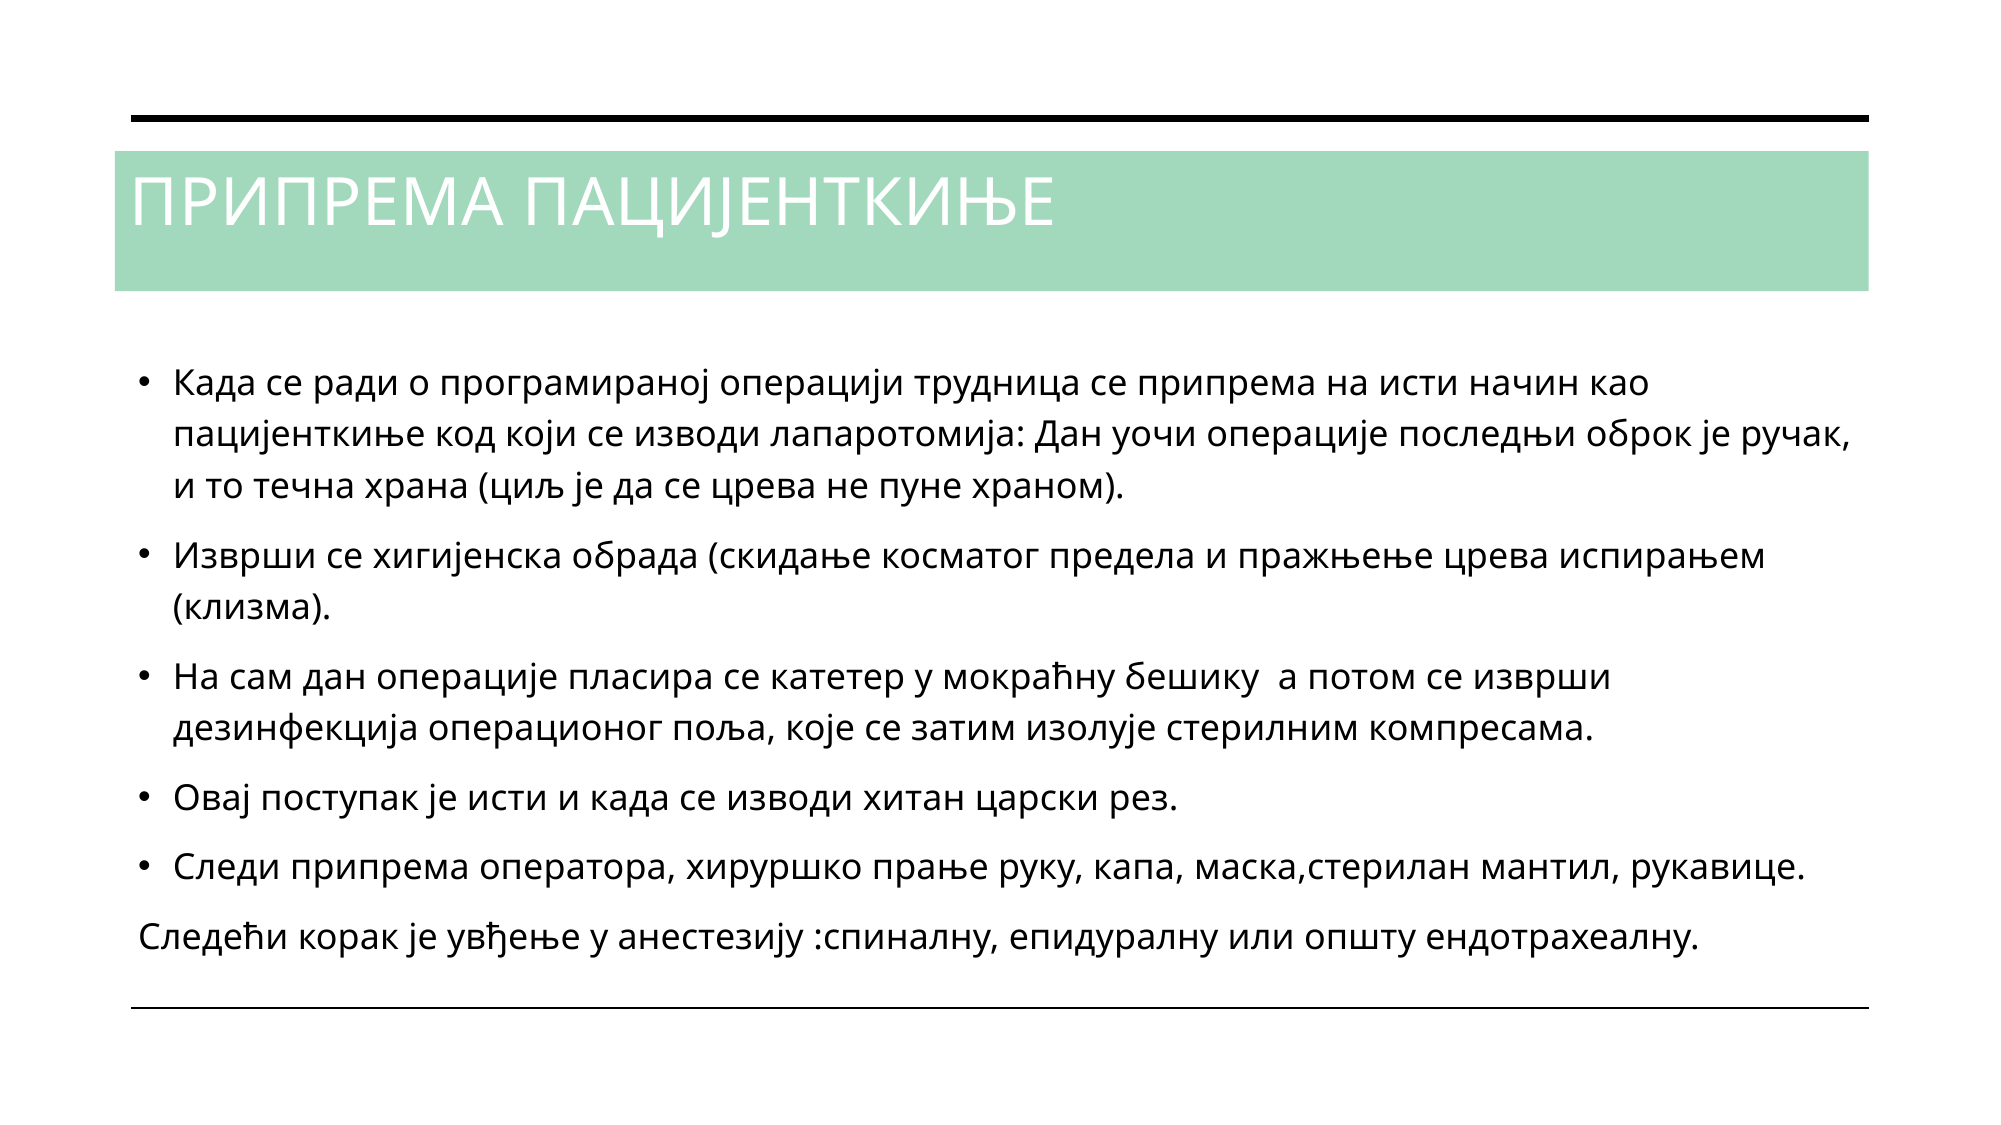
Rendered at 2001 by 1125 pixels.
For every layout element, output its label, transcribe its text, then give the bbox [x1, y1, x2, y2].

title Припрема пацијенткиње [114, 151, 1869, 292]
list Када се ради о програмираној операцији трудница се припрема на исти начин као пацијенткиње код који се изводи лапаротомија: Дан уочи операције последњи оброк је ручак, и то течна храна (циљ је да се црева не пуне храном). Изврши се хигијенска обрада (скидање косматог предела и пражњење црева испирањем (клизма). На сам дан операције пласира се катетер у мокраћну бешику а потом се изврши дезинфекција операционог поља, које се затим изолује стерилним компресама. Овај поступак је исти и када се изводи хитан царски рез. Следи припрема оператора, хируршко прање руку, капа, маска,стерилан мантил, рукавице. Следећи корак је увђење у анестезију :спиналну, епидуралну или општу ендотрахеалну. [123, 343, 1877, 974]
